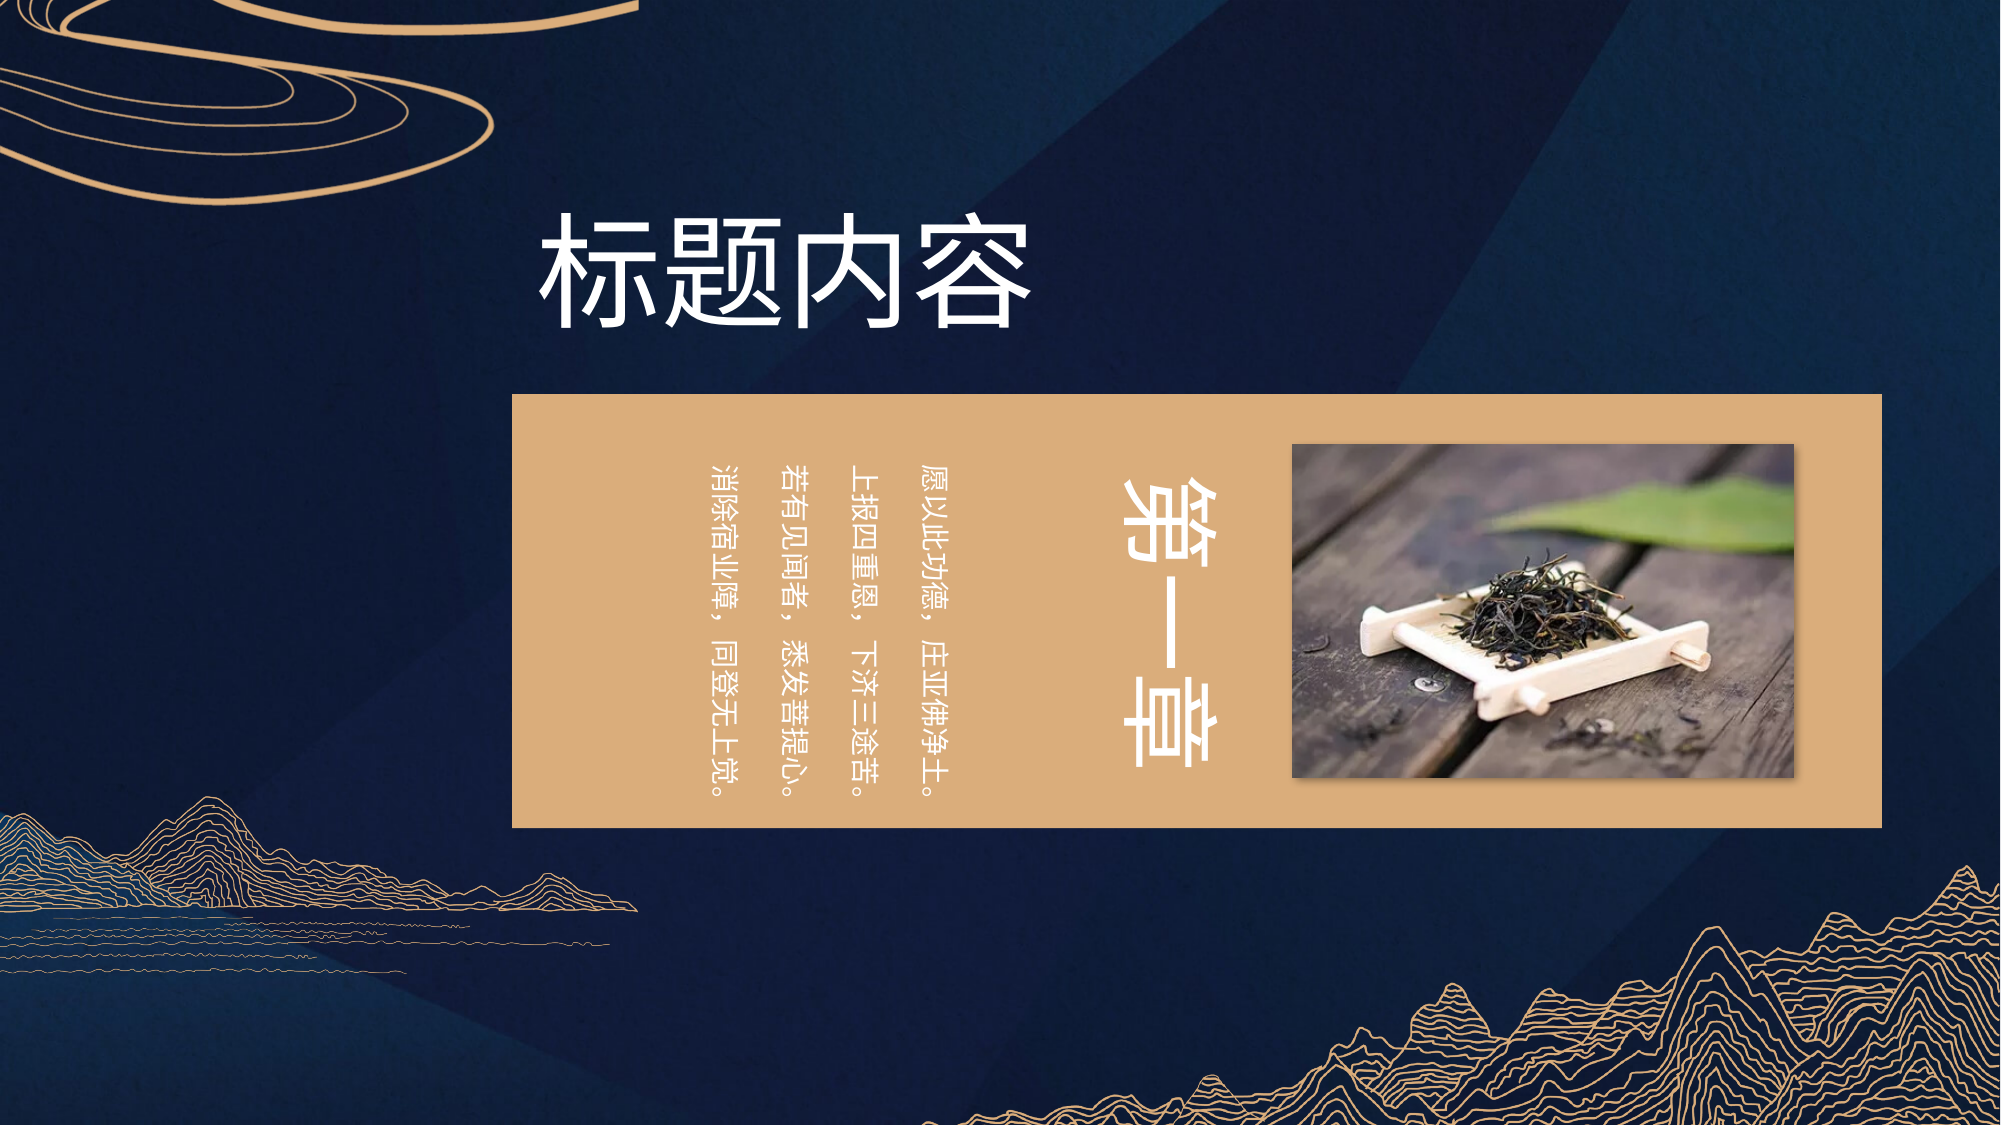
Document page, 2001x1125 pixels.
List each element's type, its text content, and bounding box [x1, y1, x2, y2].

text_box 标题内容 [521, 186, 1122, 352]
text_box 第一章 [1088, 458, 1240, 865]
text_box 愿以此功德，庄亚佛净土。 上报四重恩，下济三途苦。 若有见闻者，悉发菩提心。 消除宿业障，同登无上觉。 [591, 449, 996, 996]
picture [0, 0, 2001, 1125]
text_box [511, 393, 1883, 829]
